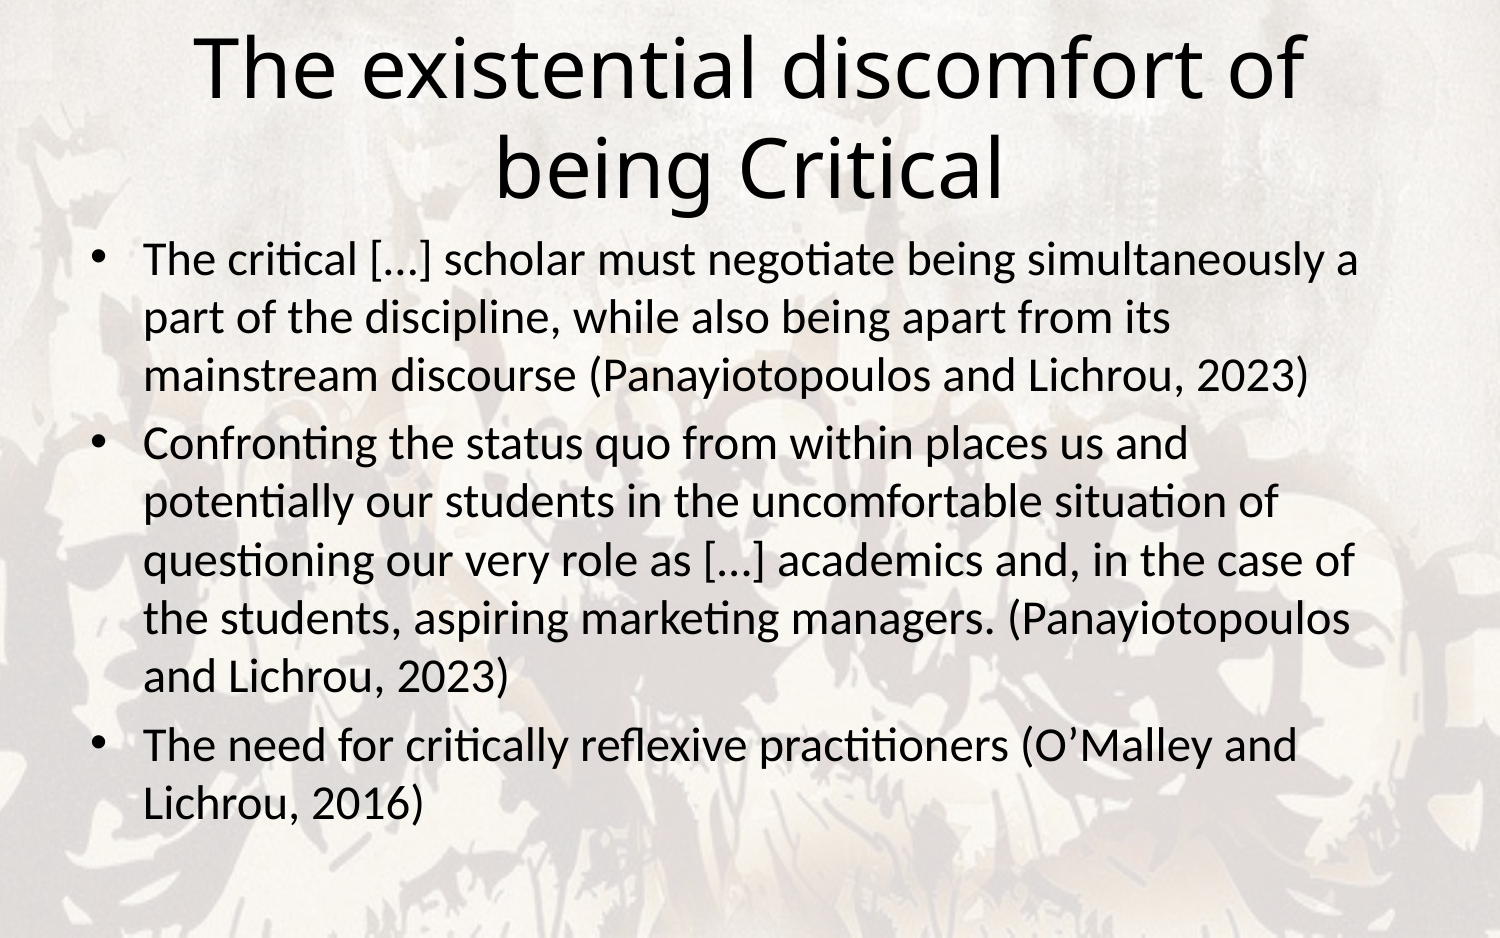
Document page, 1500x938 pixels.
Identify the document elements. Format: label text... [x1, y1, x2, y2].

title The existential discomfort of being Critical [75, 37, 1425, 194]
list The critical […] scholar must negotiate being simultaneously a part of the discipline, while also being apart from its mainstream discourse (Panayiotopoulos and Lichrou, 2023) Confronting the status quo from within places us and potentially our students in the uncomfortable situation of questioning our very role as […] academics and, in the case of the students, aspiring marketing managers. (Panayiotopoulos and Lichrou, 2023) The need for critically reflexive practitioners (O’Malley and Lichrou, 2016) [75, 218, 1425, 838]
